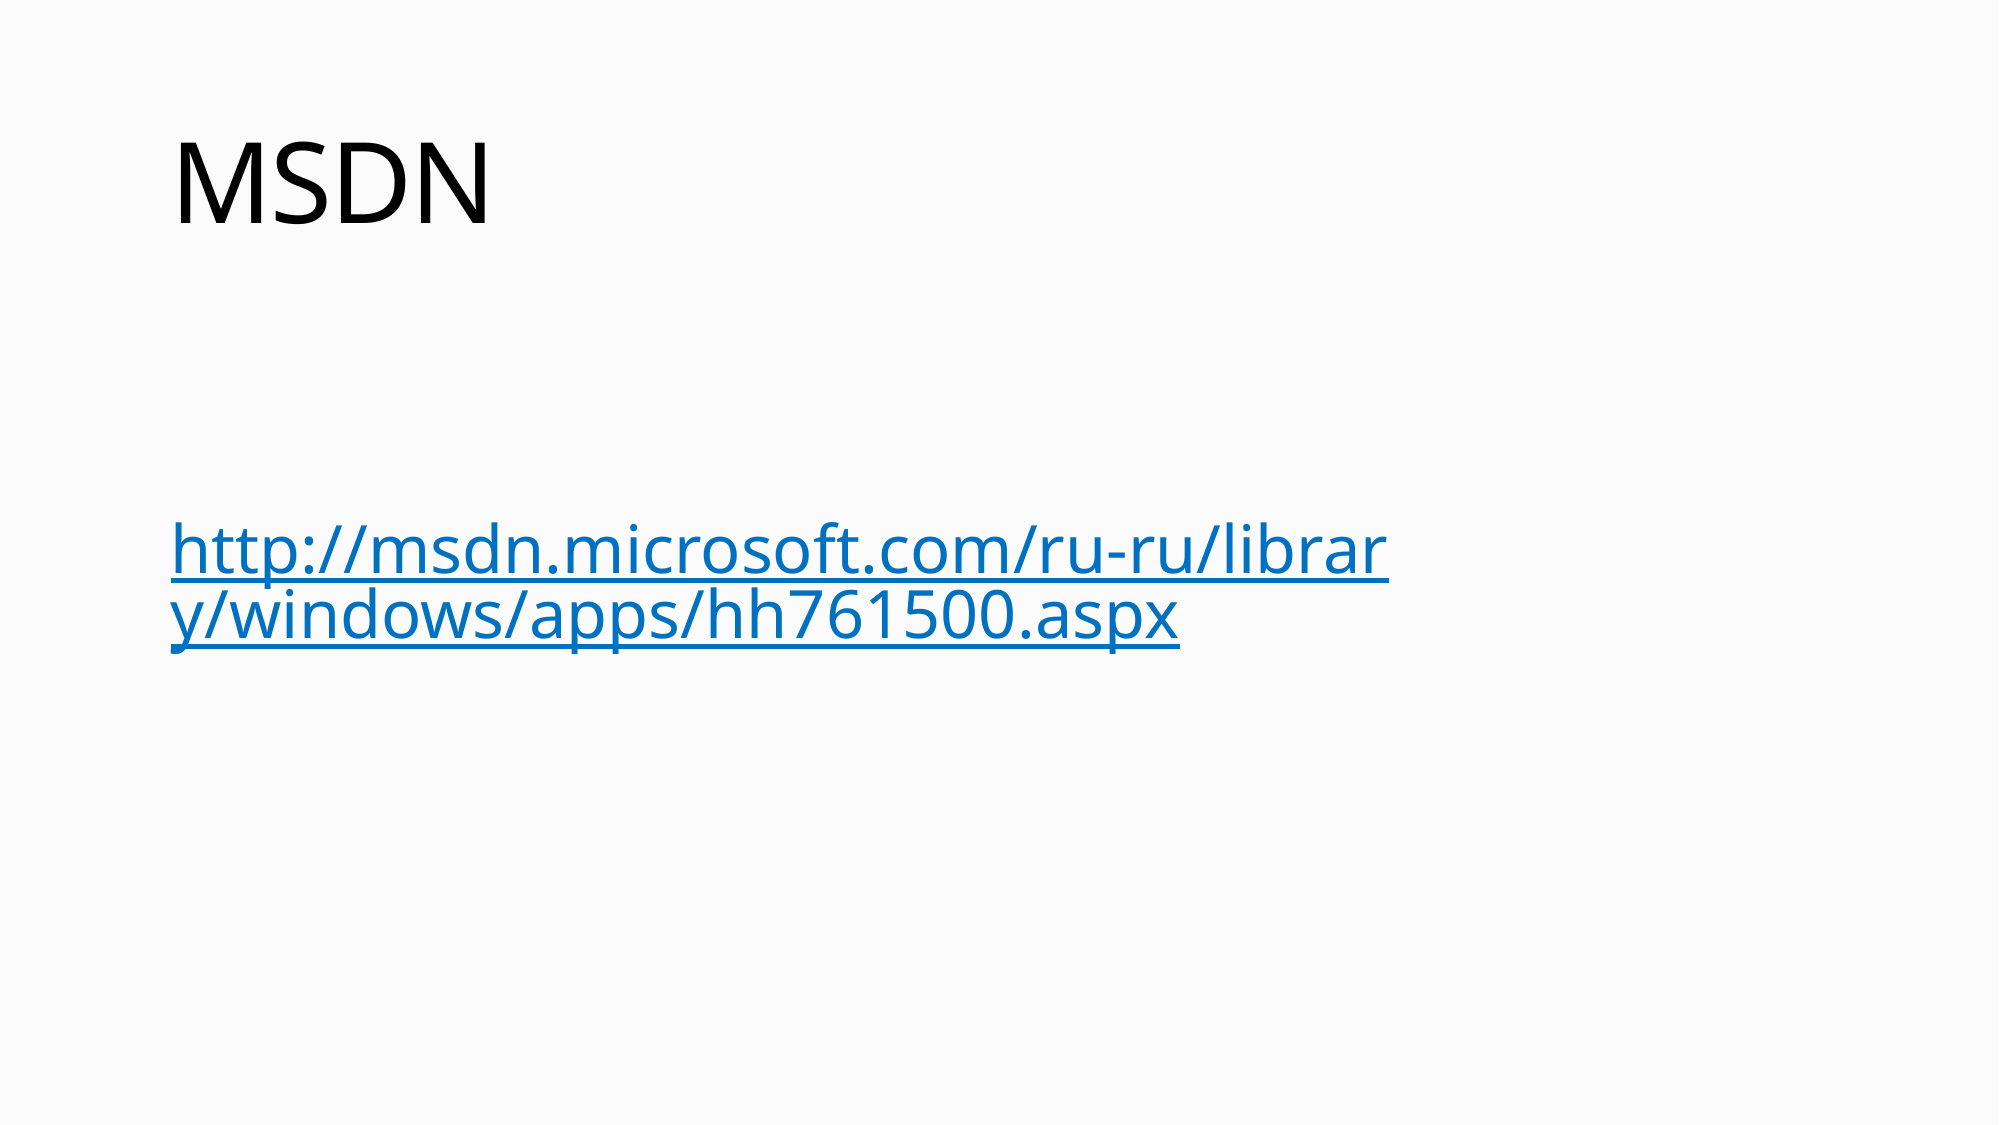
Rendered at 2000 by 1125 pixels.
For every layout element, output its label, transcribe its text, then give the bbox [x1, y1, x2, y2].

title MSDN [170, 126, 2000, 249]
list http://msdn.microsoft.com/ru-ru/library/windows/apps/hh761500.aspx [170, 507, 1422, 654]
